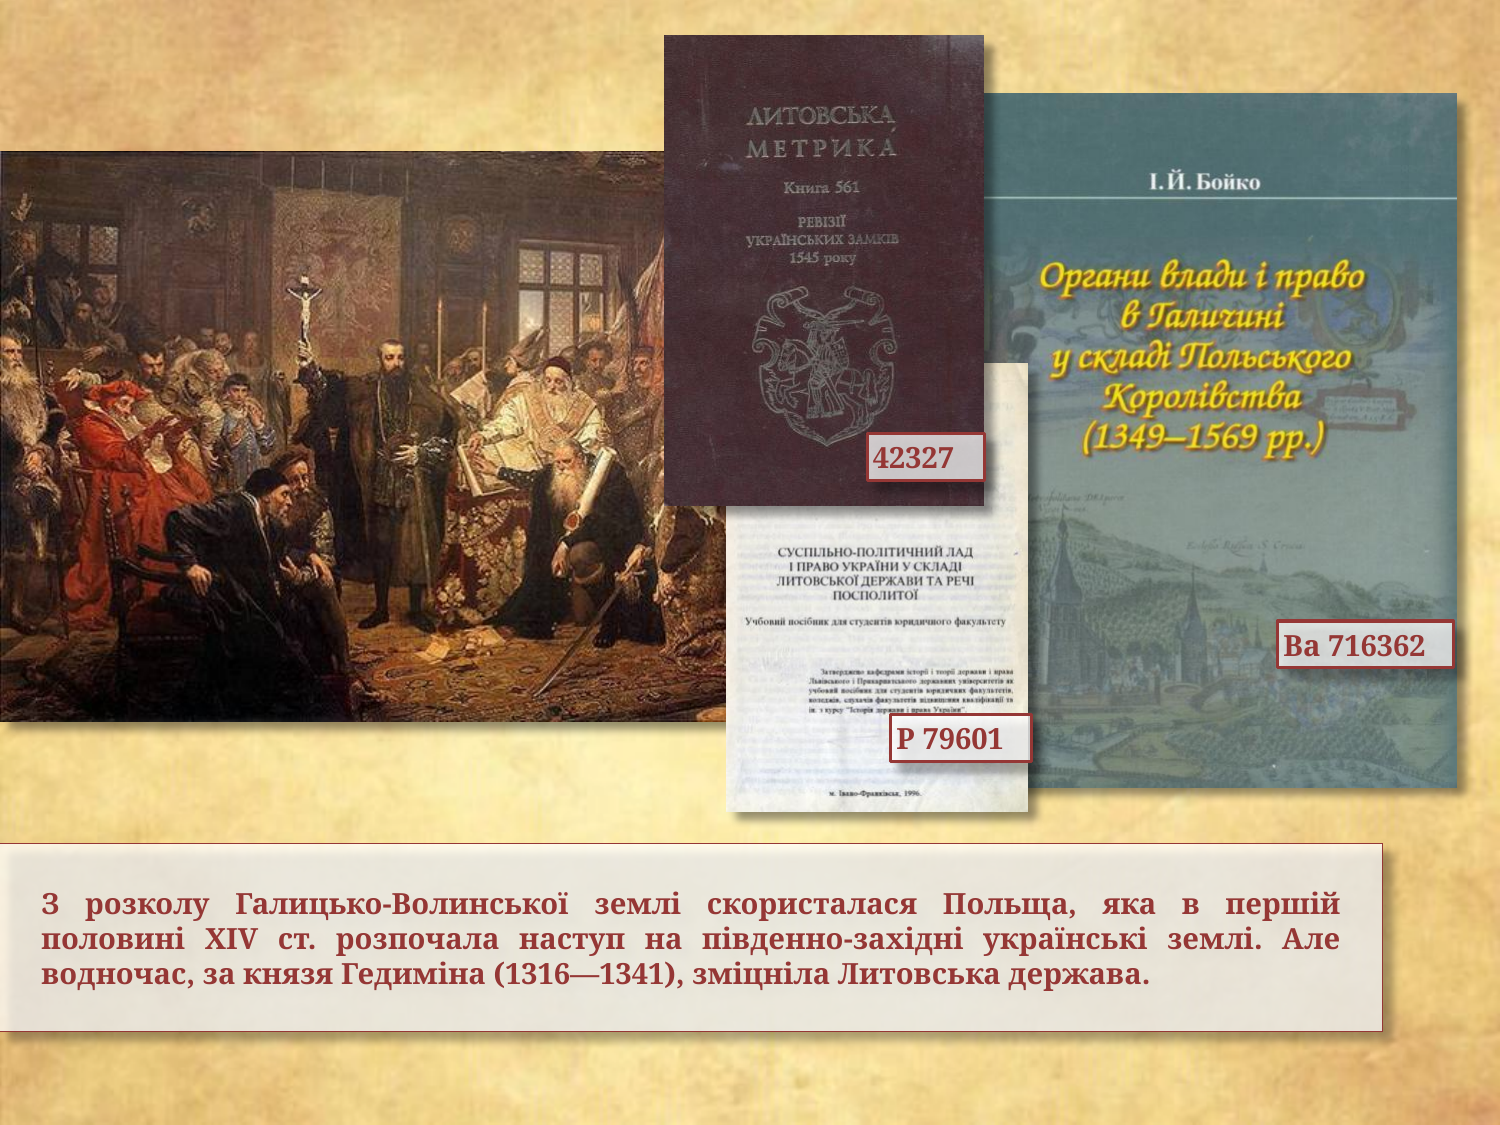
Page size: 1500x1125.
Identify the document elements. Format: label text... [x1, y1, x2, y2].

text_box З розколу Галицько-Волинської землі скористалася Польща, яка в першій половині XIV ст. розпочала наступ на південно-західні українські землі. Але водночас, за князя Гедиміна (1316—1341), зміцніла Литовська держава. [0, 843, 1383, 1032]
picture [0, 34, 1457, 812]
text_box Вс 31791 [0, 0, 1500, 1125]
